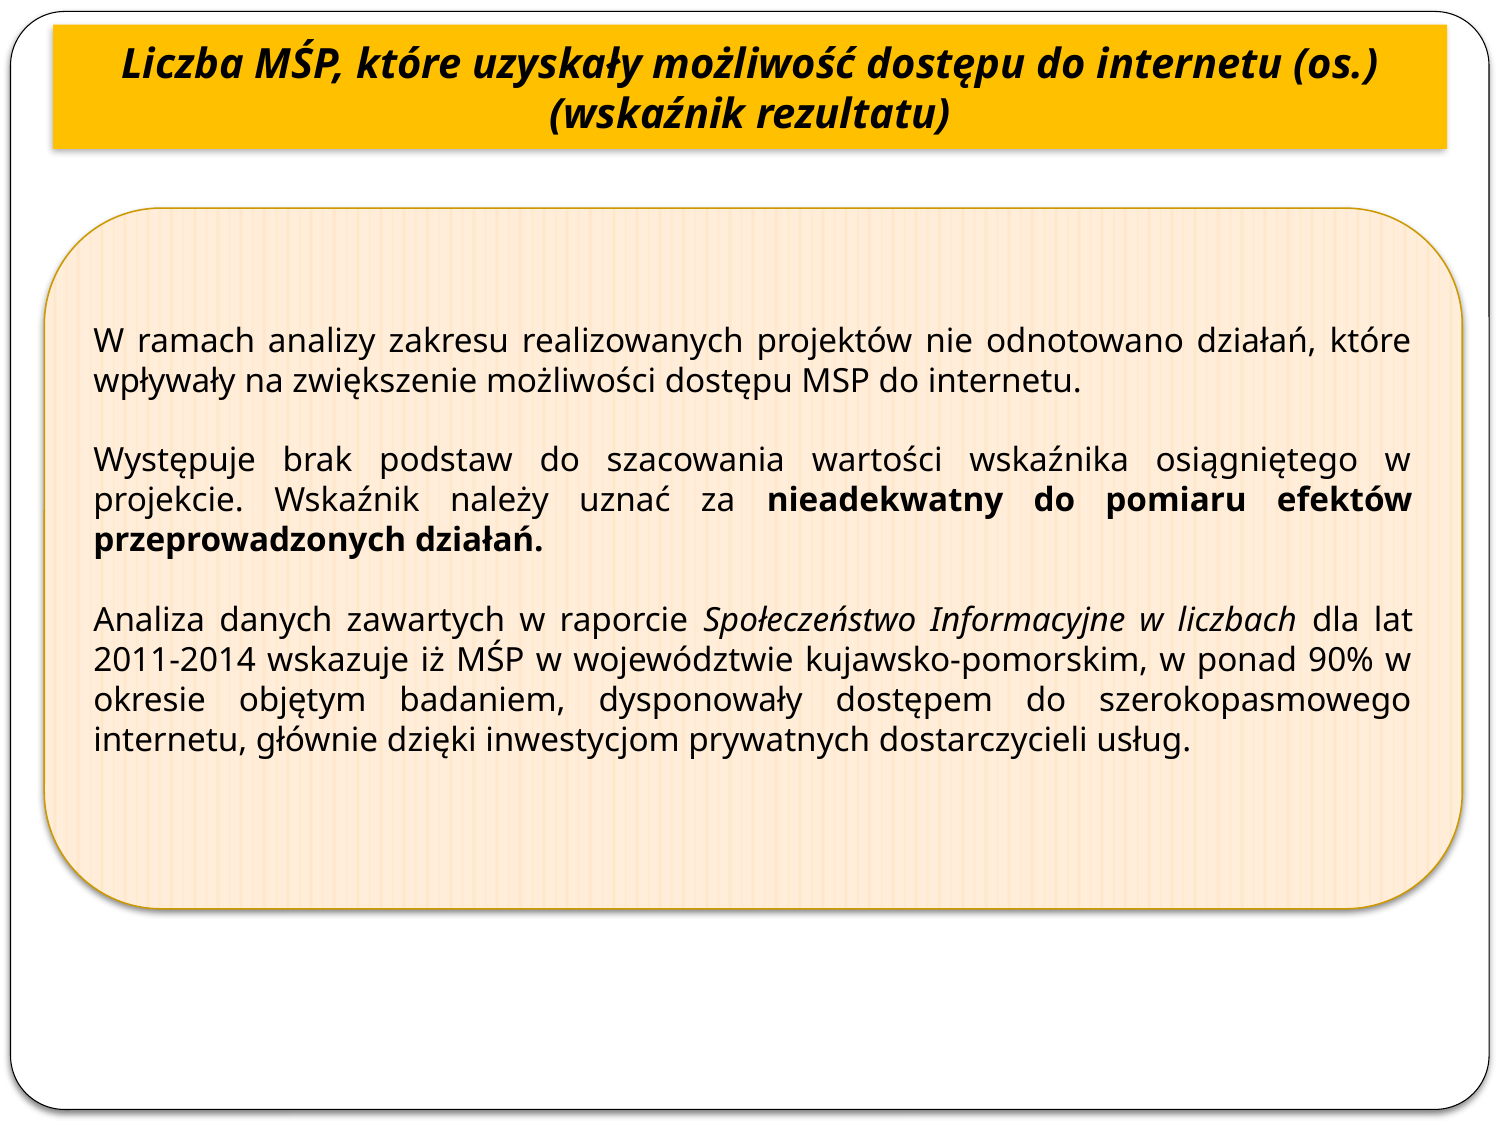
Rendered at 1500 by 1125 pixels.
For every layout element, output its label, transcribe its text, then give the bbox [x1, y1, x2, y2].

text_box Liczba MŚP, które uzyskały możliwość dostępu do internetu (os.) (wskaźnik rezultatu) [53, 24, 1448, 149]
text_box [374, 282, 1125, 342]
text_box W ramach analizy zakresu realizowanych projektów nie odnotowano działań, które wpływały na zwiększenie możliwości dostępu MSP do internetu. Występuje brak podstaw do szacowania wartości wskaźnika osiągniętego w projekcie. Wskaźnik należy uznać za nieadekwatny do pomiaru efektów przeprowadzonych działań. Analiza danych zawartych w raporcie Społeczeństwo Informacyjne w liczbach dla lat 2011-2014 wskazuje iż MŚP w województwie kujawsko-pomorskim, w ponad 90% w okresie objętym badaniem, dysponowały dostępem do szerokopasmowego internetu, głównie dzięki inwestycjom prywatnych dostarczycieli usług. [43, 207, 1464, 910]
